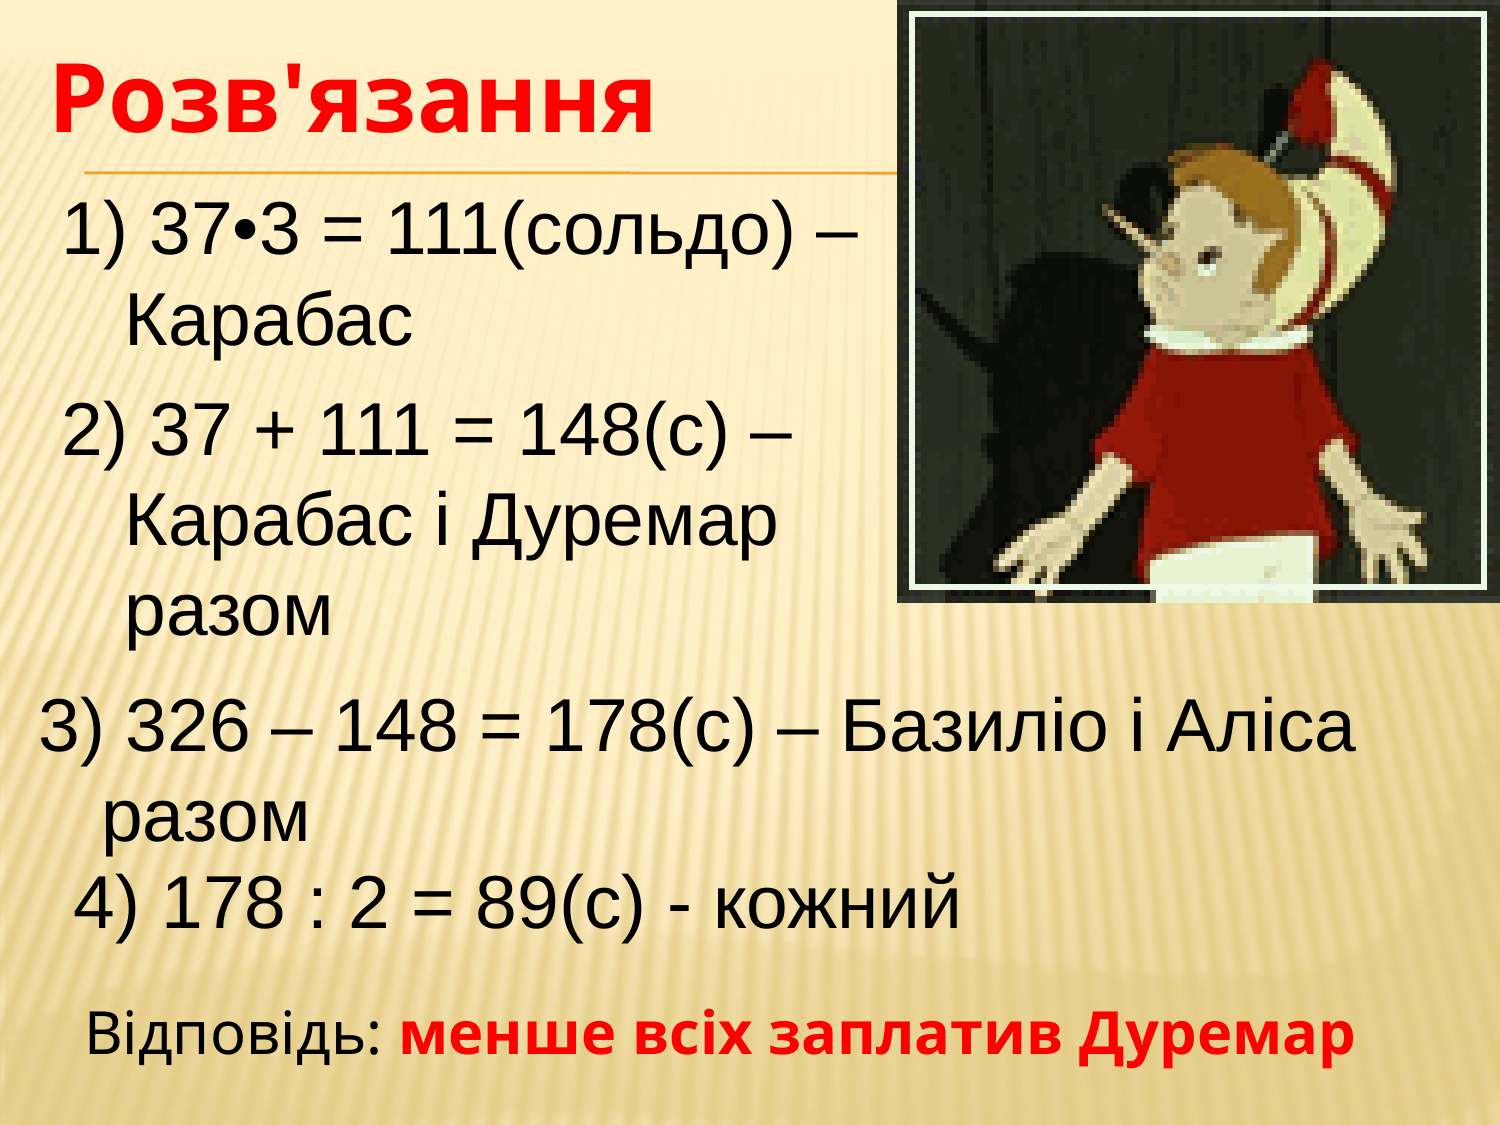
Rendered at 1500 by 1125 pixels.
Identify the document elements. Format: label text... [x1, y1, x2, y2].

text_box 3) 326 – 148 = 178(с) – Базиліо і Аліса разом [17, 668, 1471, 828]
text_box Розв'язання [41, 0, 739, 188]
text_box 1) 37•3 = 111(сольдо) – Карабас [41, 172, 887, 331]
picture [897, 0, 1500, 603]
text_box 2) 37 + 111 = 148(с) – Карабас і Дуремар разом [41, 373, 880, 532]
text_box 4) 178 : 2 = 89(с) - кожний [53, 846, 1279, 964]
text_box Відповідь: менше всіх заплатив Дуремар [64, 987, 1471, 1092]
